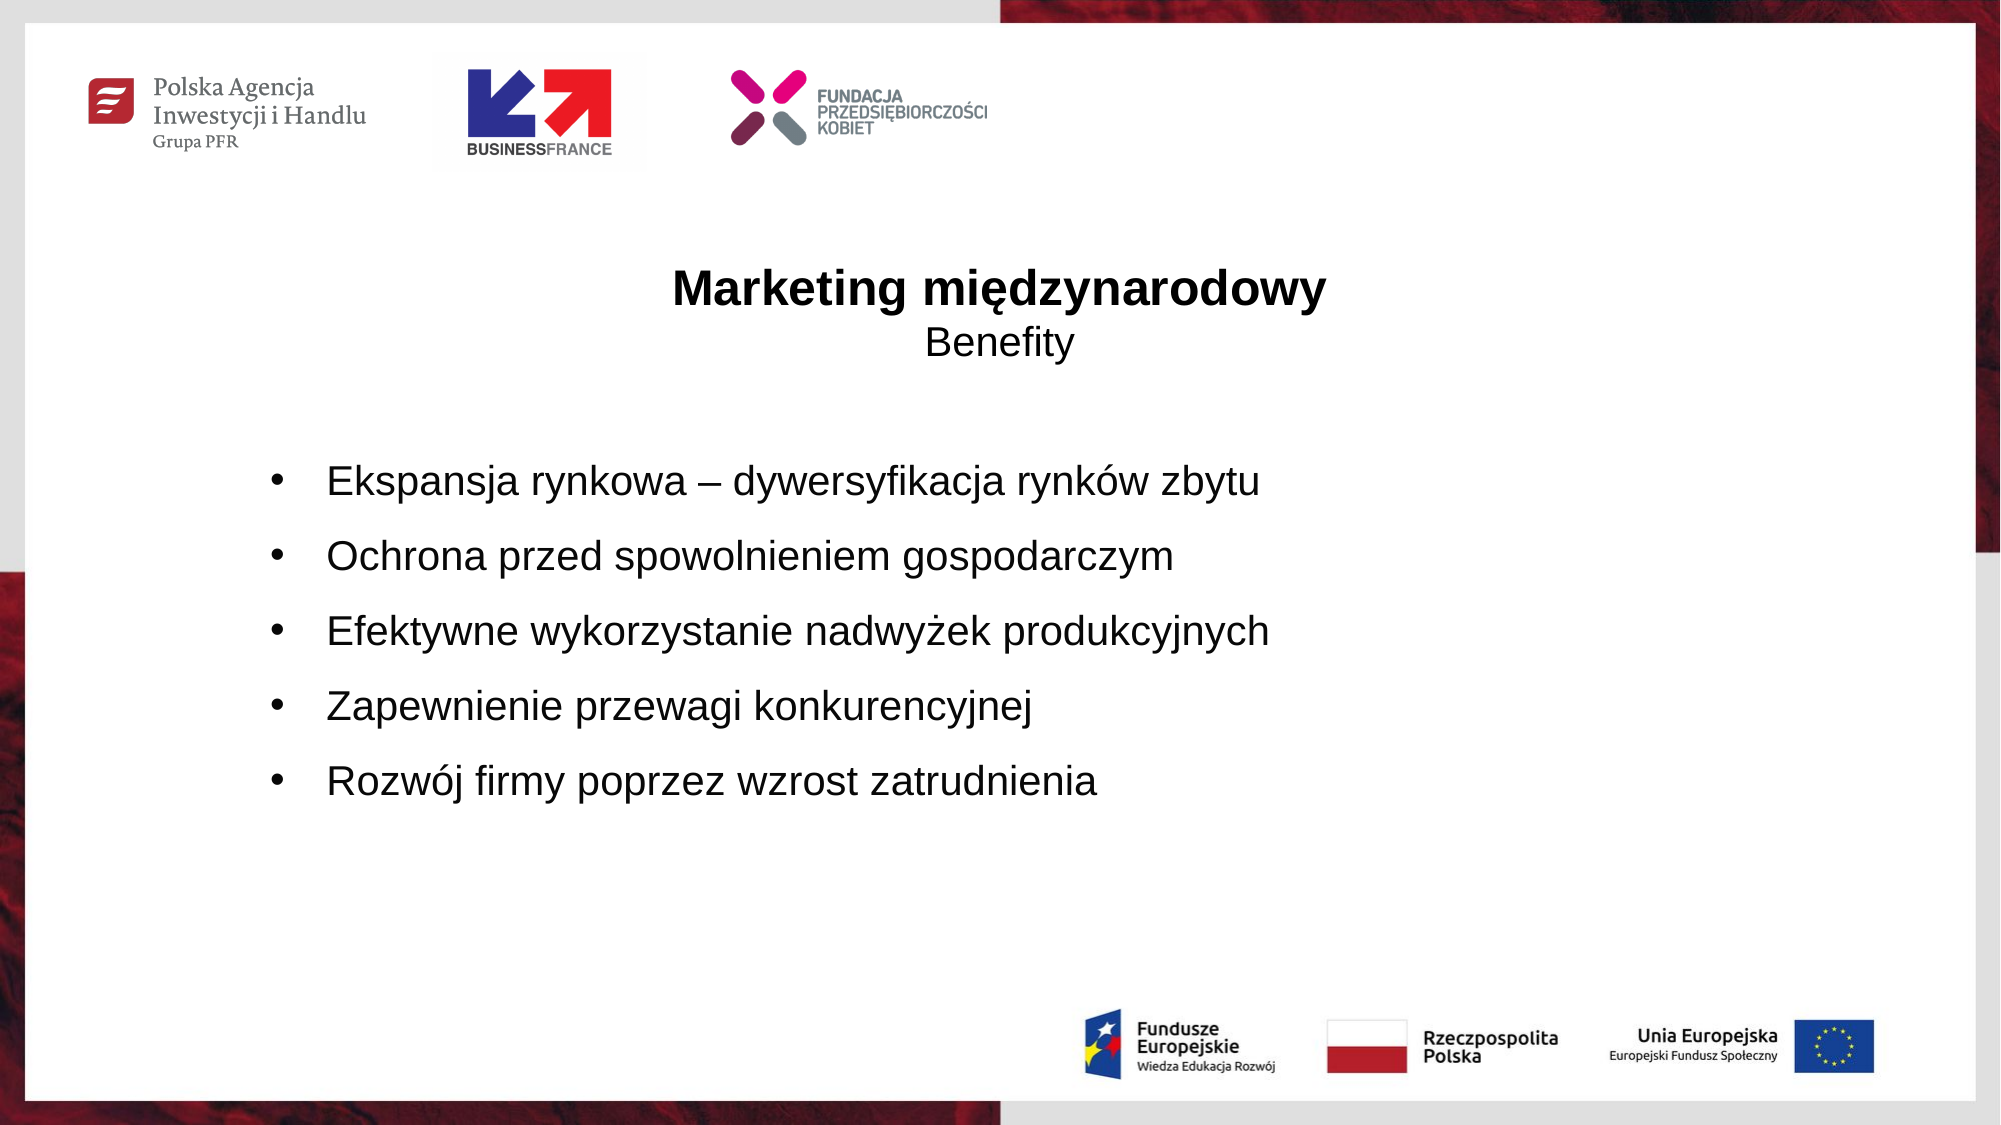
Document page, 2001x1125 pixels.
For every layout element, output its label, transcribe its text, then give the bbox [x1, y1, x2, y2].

picture [0, 0, 2001, 1125]
text_box Ekspansja rynkowa – dywersyfikacja rynków zbytu Ochrona przed spowolnieniem gospodarczym Efektywne wykorzystanie nadwyżek produkcyjnych Zapewnienie przewagi konkurencyjnej Rozwój firmy poprzez wzrost zatrudnienia [265, 449, 1734, 809]
text_box Marketing międzynarodowy Benefity [453, 250, 1547, 370]
